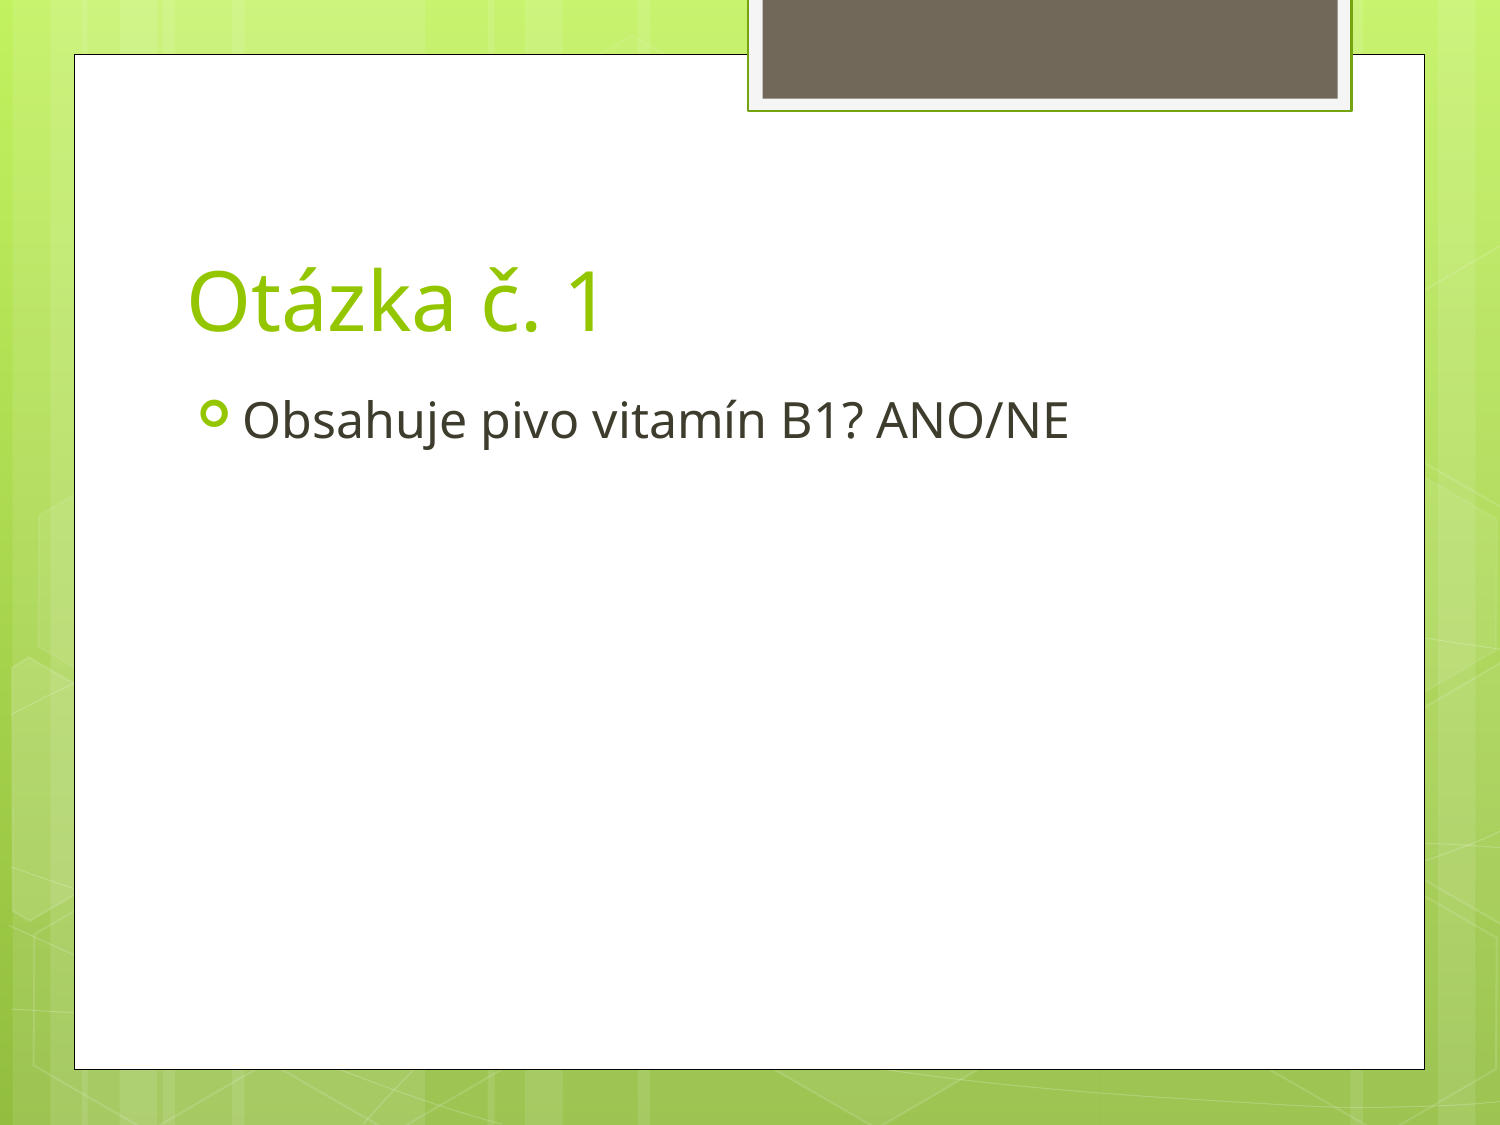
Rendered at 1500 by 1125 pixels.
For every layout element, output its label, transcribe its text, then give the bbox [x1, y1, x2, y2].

list Obsahuje pivo vitamín B1? ANO/NE [171, 381, 1283, 957]
title Otázka č. 1 [171, 168, 1324, 357]
